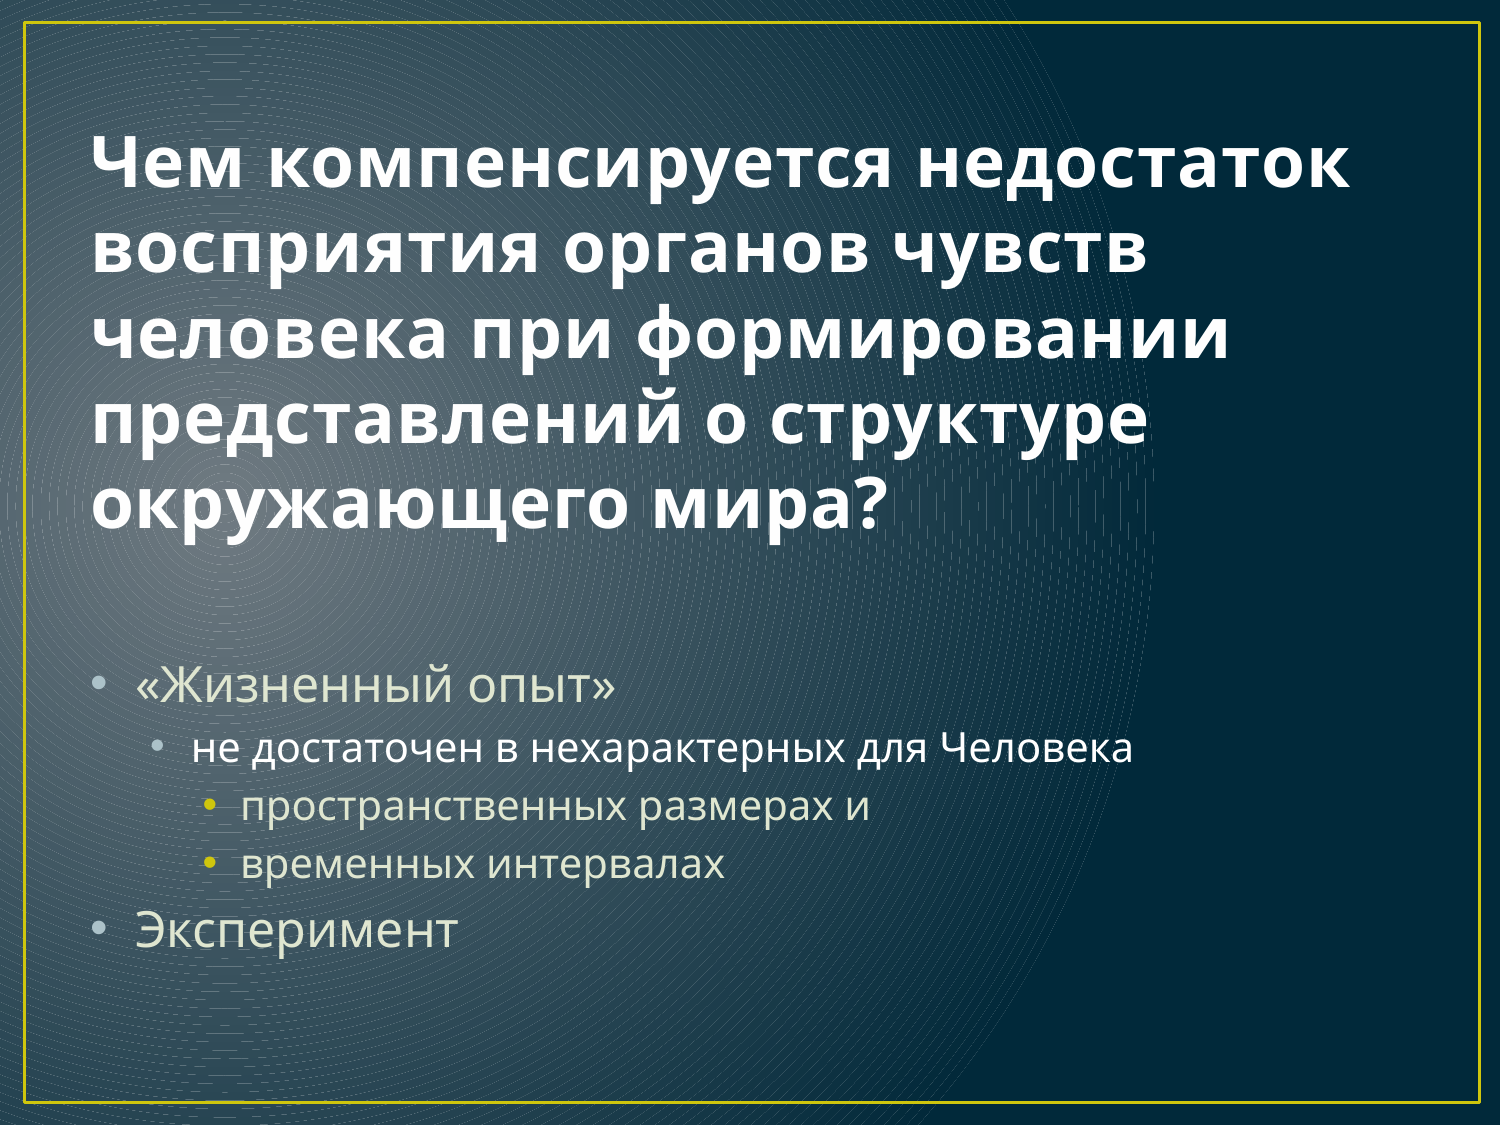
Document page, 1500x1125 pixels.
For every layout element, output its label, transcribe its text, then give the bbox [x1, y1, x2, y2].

list «Жизненный опыт» не достаточен в нехарактерных для Человека пространственных размерах и временных интервалах Эксперимент [75, 644, 1425, 1005]
title Чем компенсируется недостаток восприятия органов чувств человека при формировании представлений о структуре окружающего мира? [75, 45, 1425, 551]
